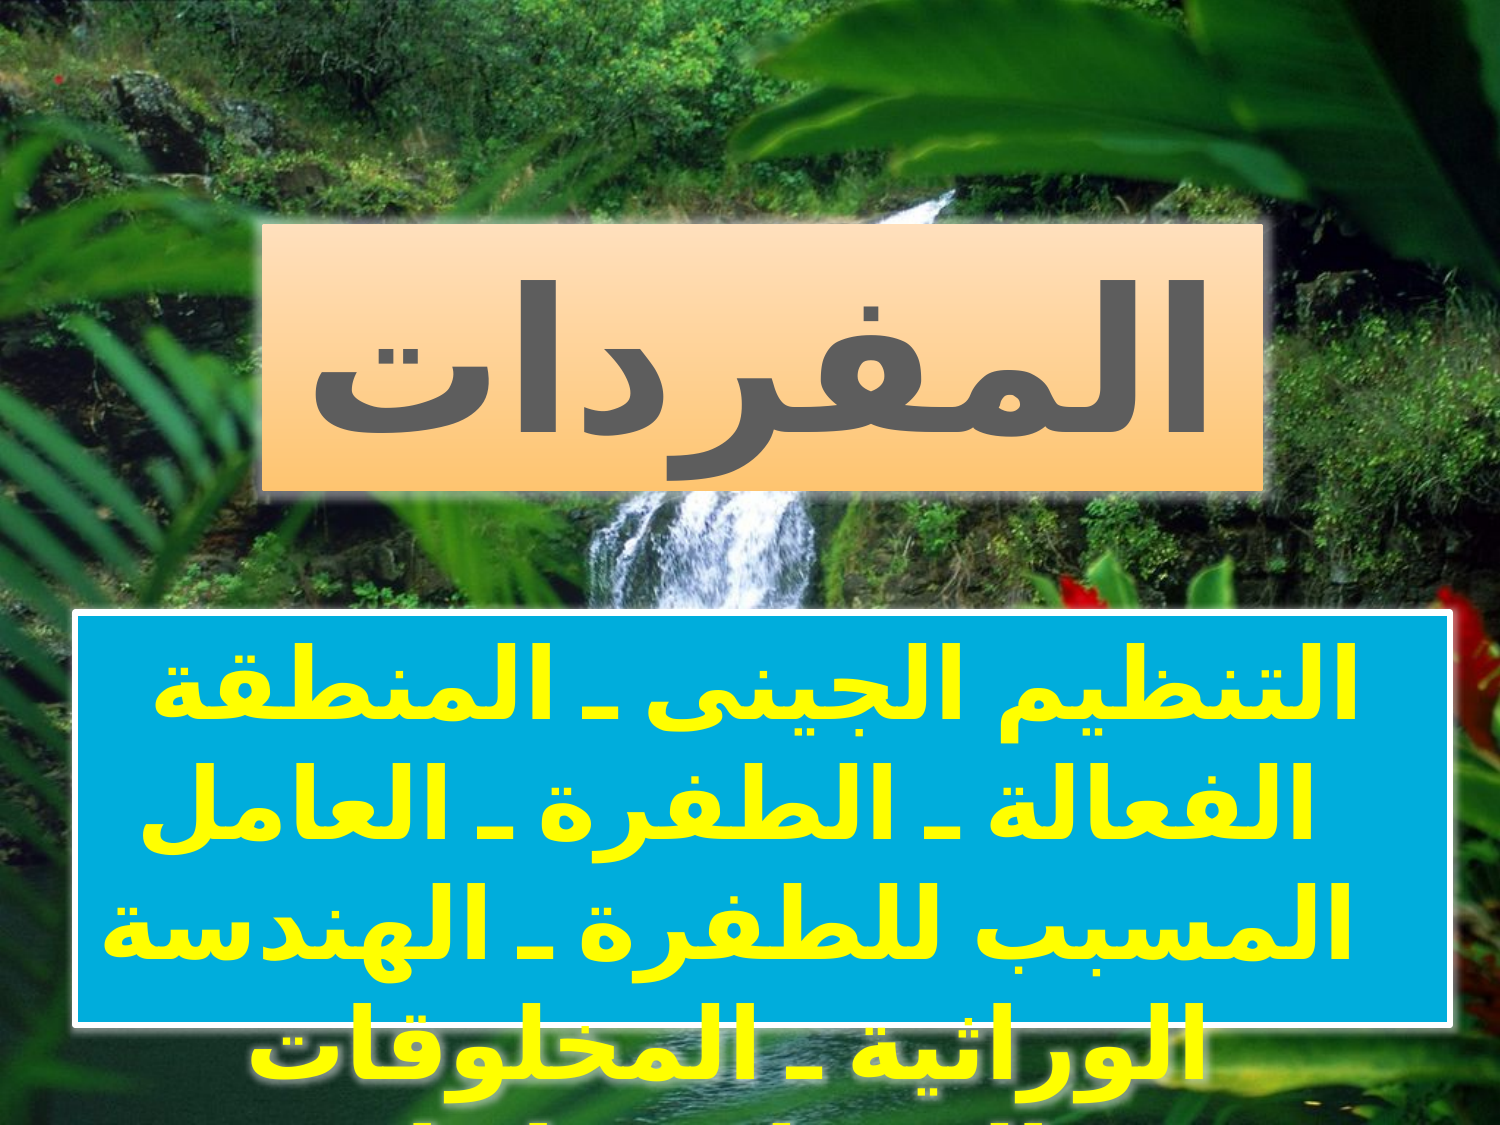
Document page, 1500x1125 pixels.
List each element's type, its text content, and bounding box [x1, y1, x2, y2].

text_box التنظيم الجينى ـ المنطقة الفعالة ـ الطفرة ـ العامل المسبب للطفرة ـ الهندسة الوراثية ـ المخلوقات المعدلة وراثيا [72, 609, 1453, 1028]
text_box المفردات [262, 224, 1263, 491]
picture [0, 0, 1500, 1125]
